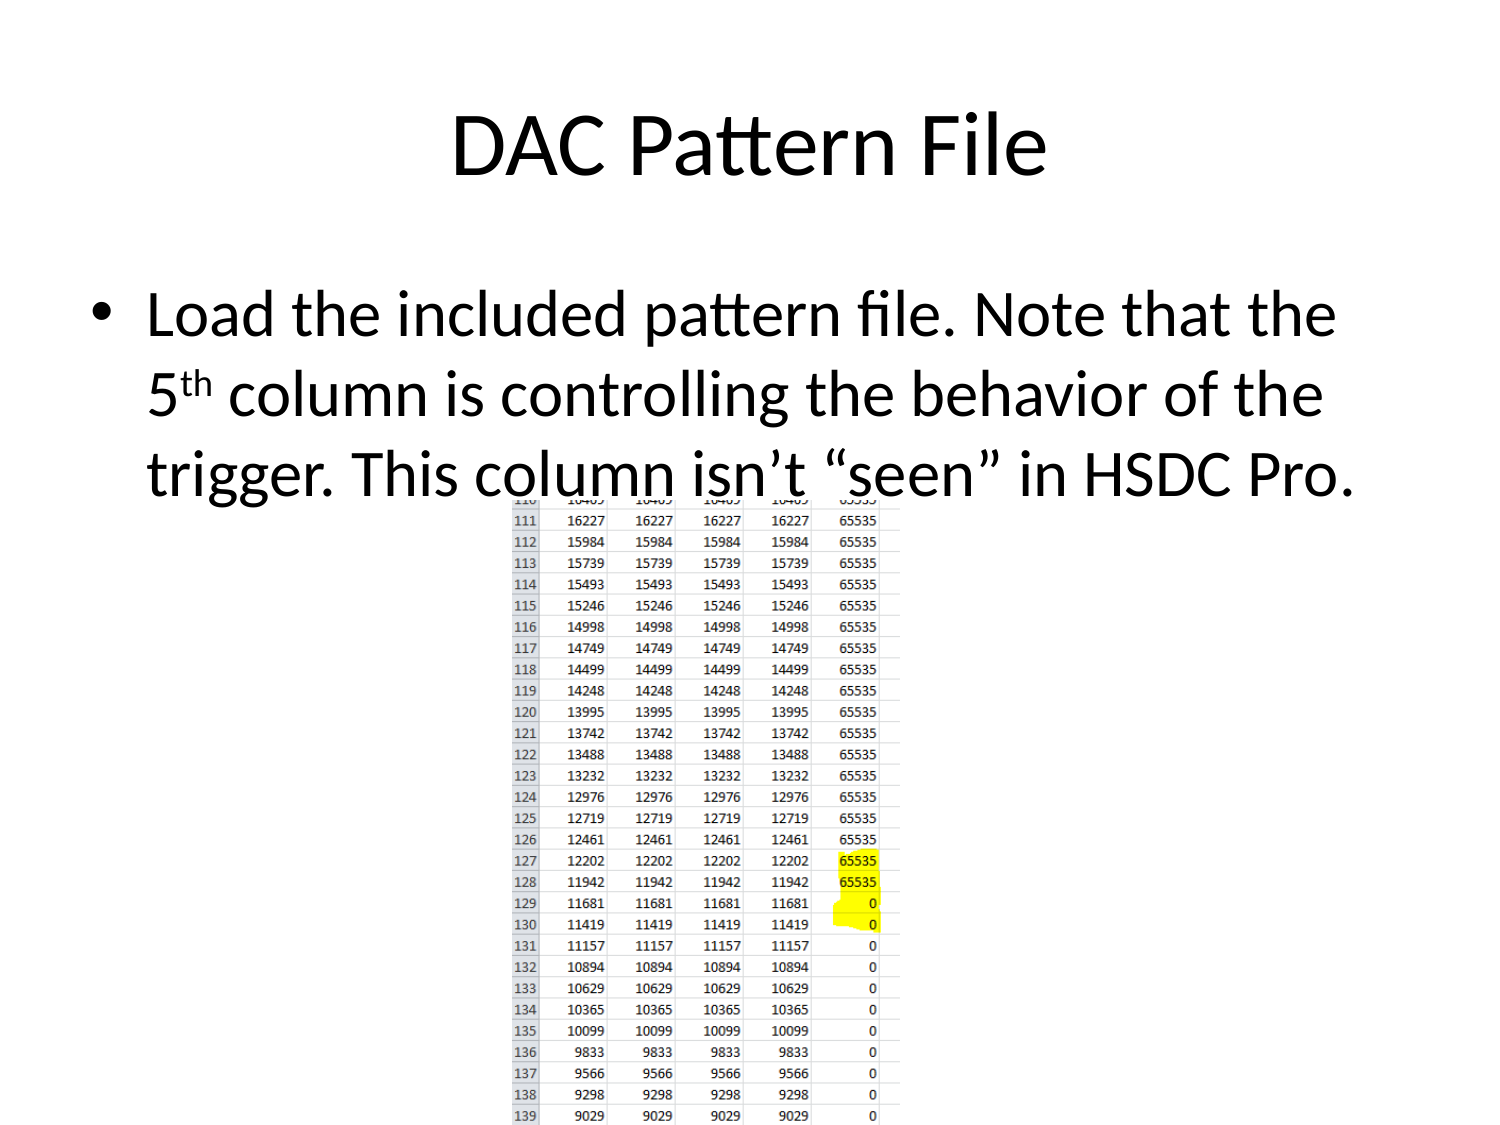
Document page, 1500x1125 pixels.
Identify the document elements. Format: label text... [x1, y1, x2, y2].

title DAC Pattern File [75, 45, 1425, 233]
picture [512, 500, 901, 1125]
list Load the included pattern file. Note that the 5th column is controlling the behavior of the trigger. This column isn’t “seen” in HSDC Pro. [75, 262, 1425, 1005]
